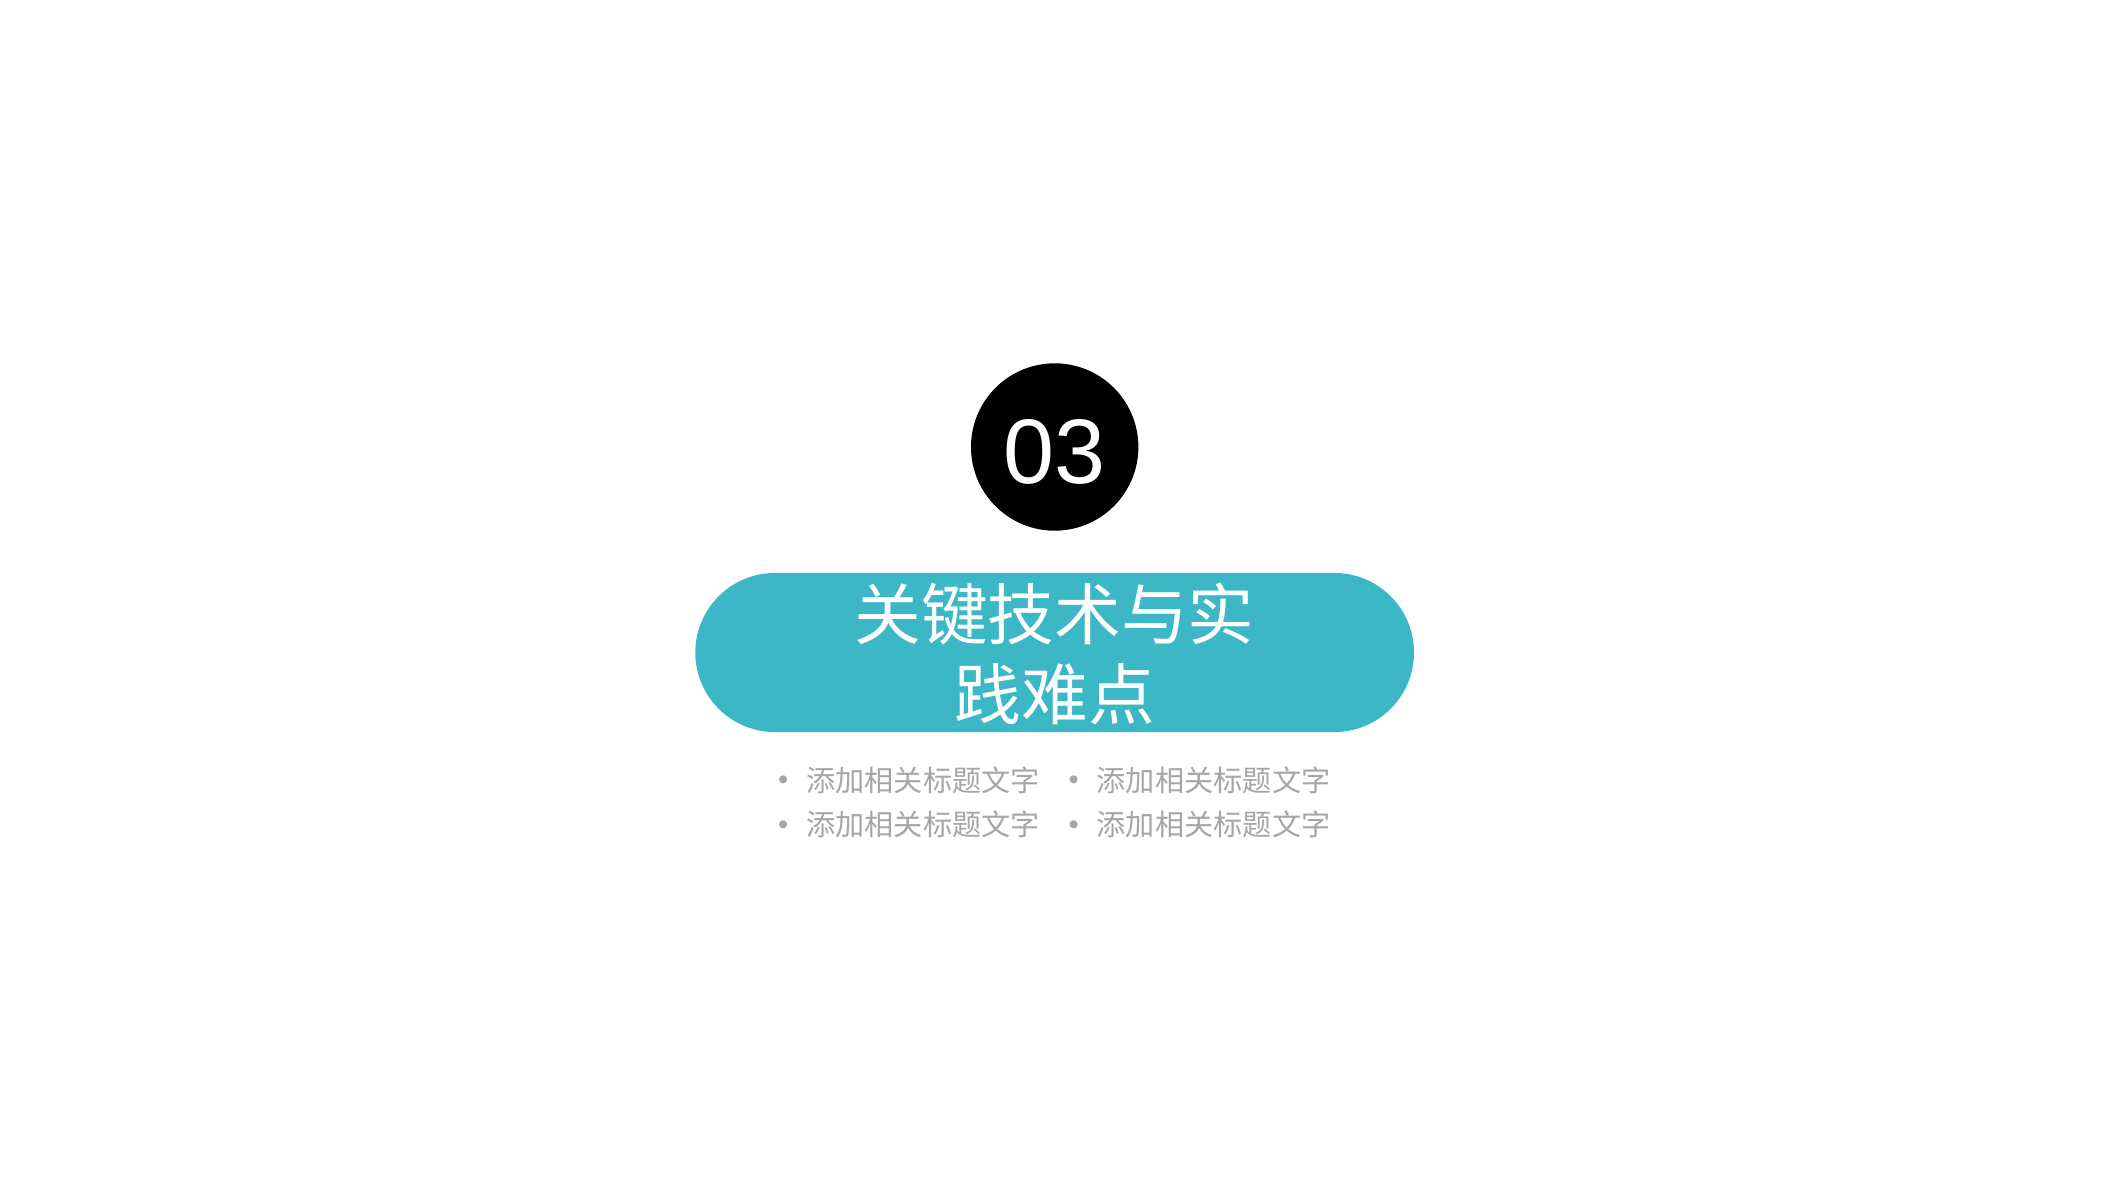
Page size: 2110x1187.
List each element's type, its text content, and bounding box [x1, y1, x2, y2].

text_box 添加相关标题文字 [1068, 762, 1331, 798]
text_box [694, 571, 1416, 734]
text_box 添加相关标题文字 [777, 806, 1041, 842]
text_box 添加相关标题文字 [777, 762, 1041, 798]
text_box 03 [969, 362, 1140, 532]
text_box 添加相关标题文字 [1068, 806, 1331, 842]
